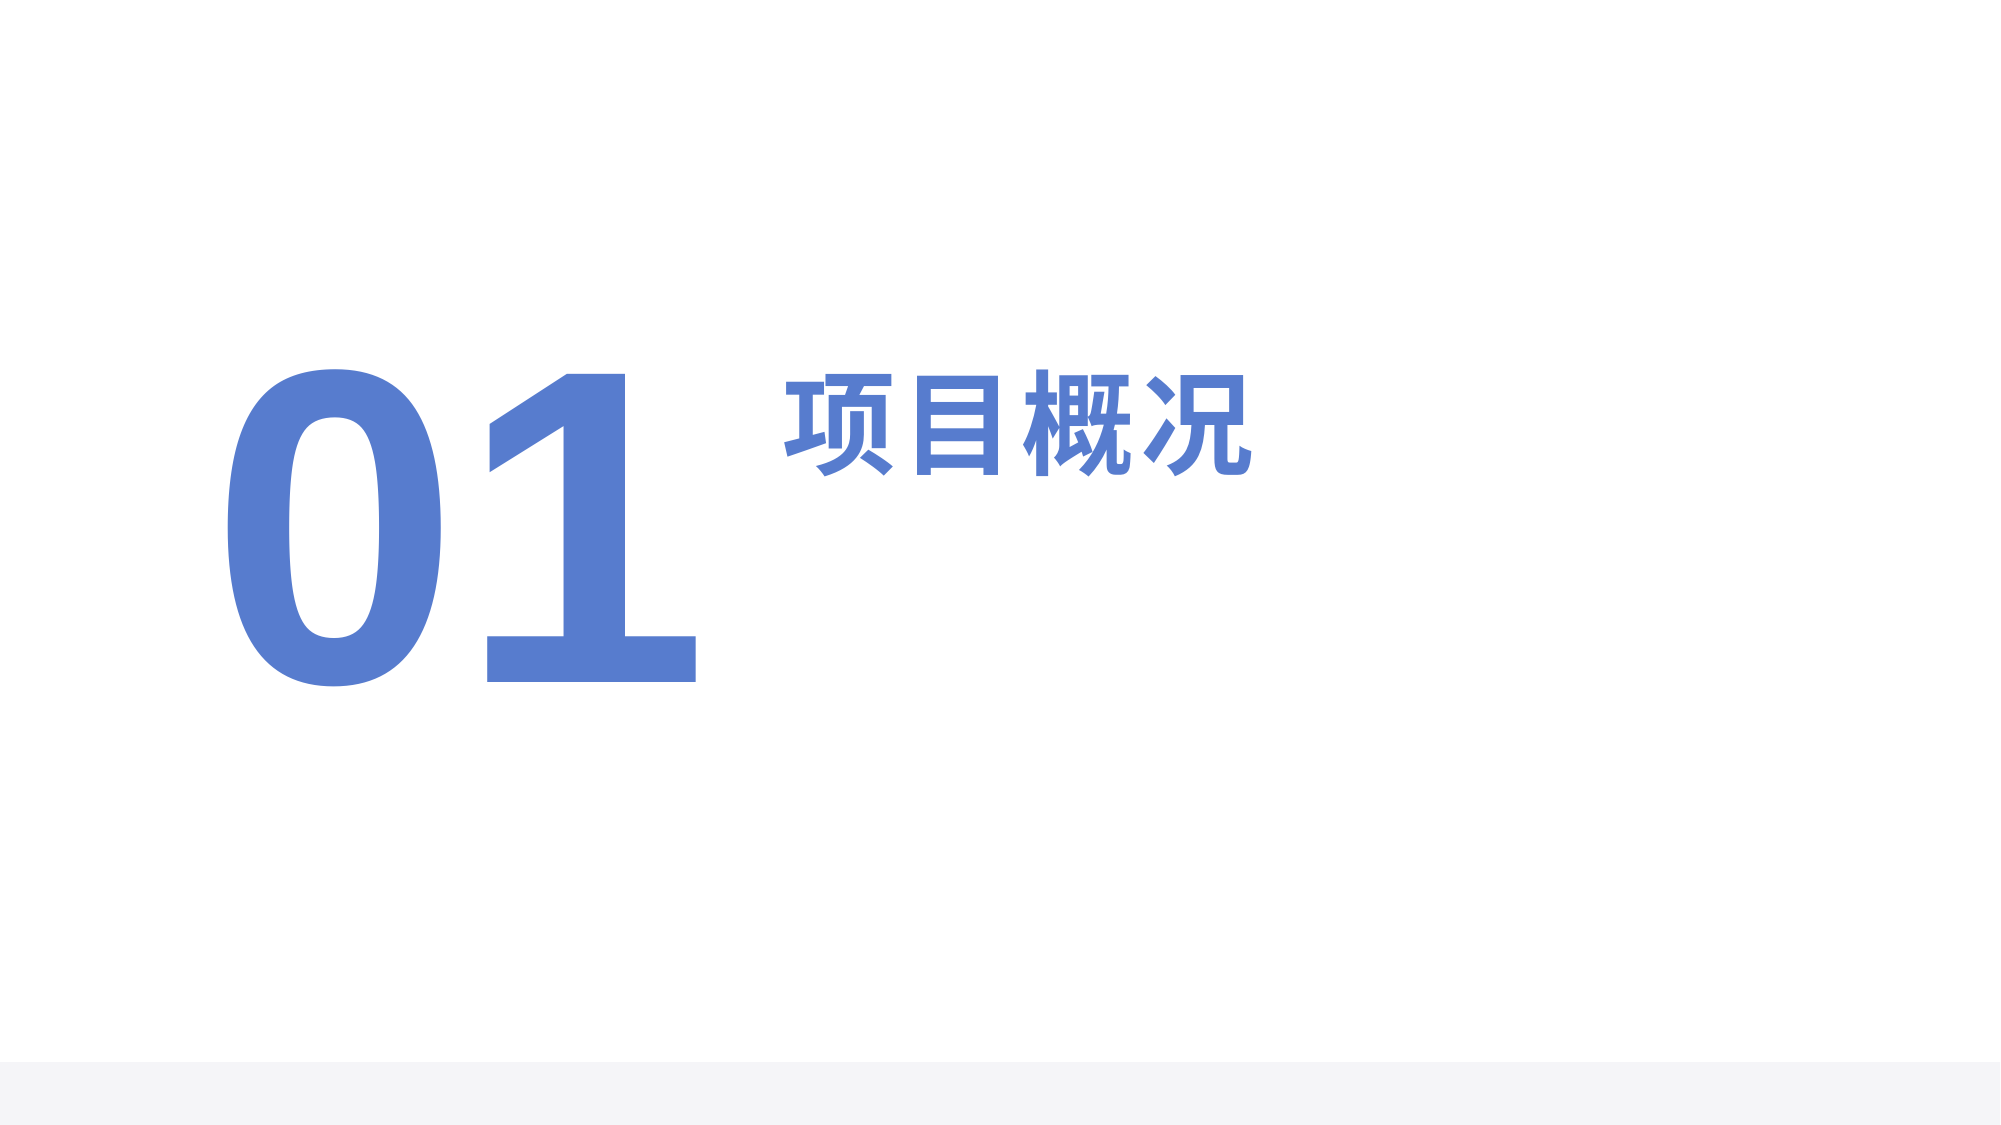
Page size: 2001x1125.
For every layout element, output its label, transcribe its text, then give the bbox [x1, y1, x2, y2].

title 项目概况 [767, 337, 1792, 490]
text_box 01 [185, 217, 735, 789]
